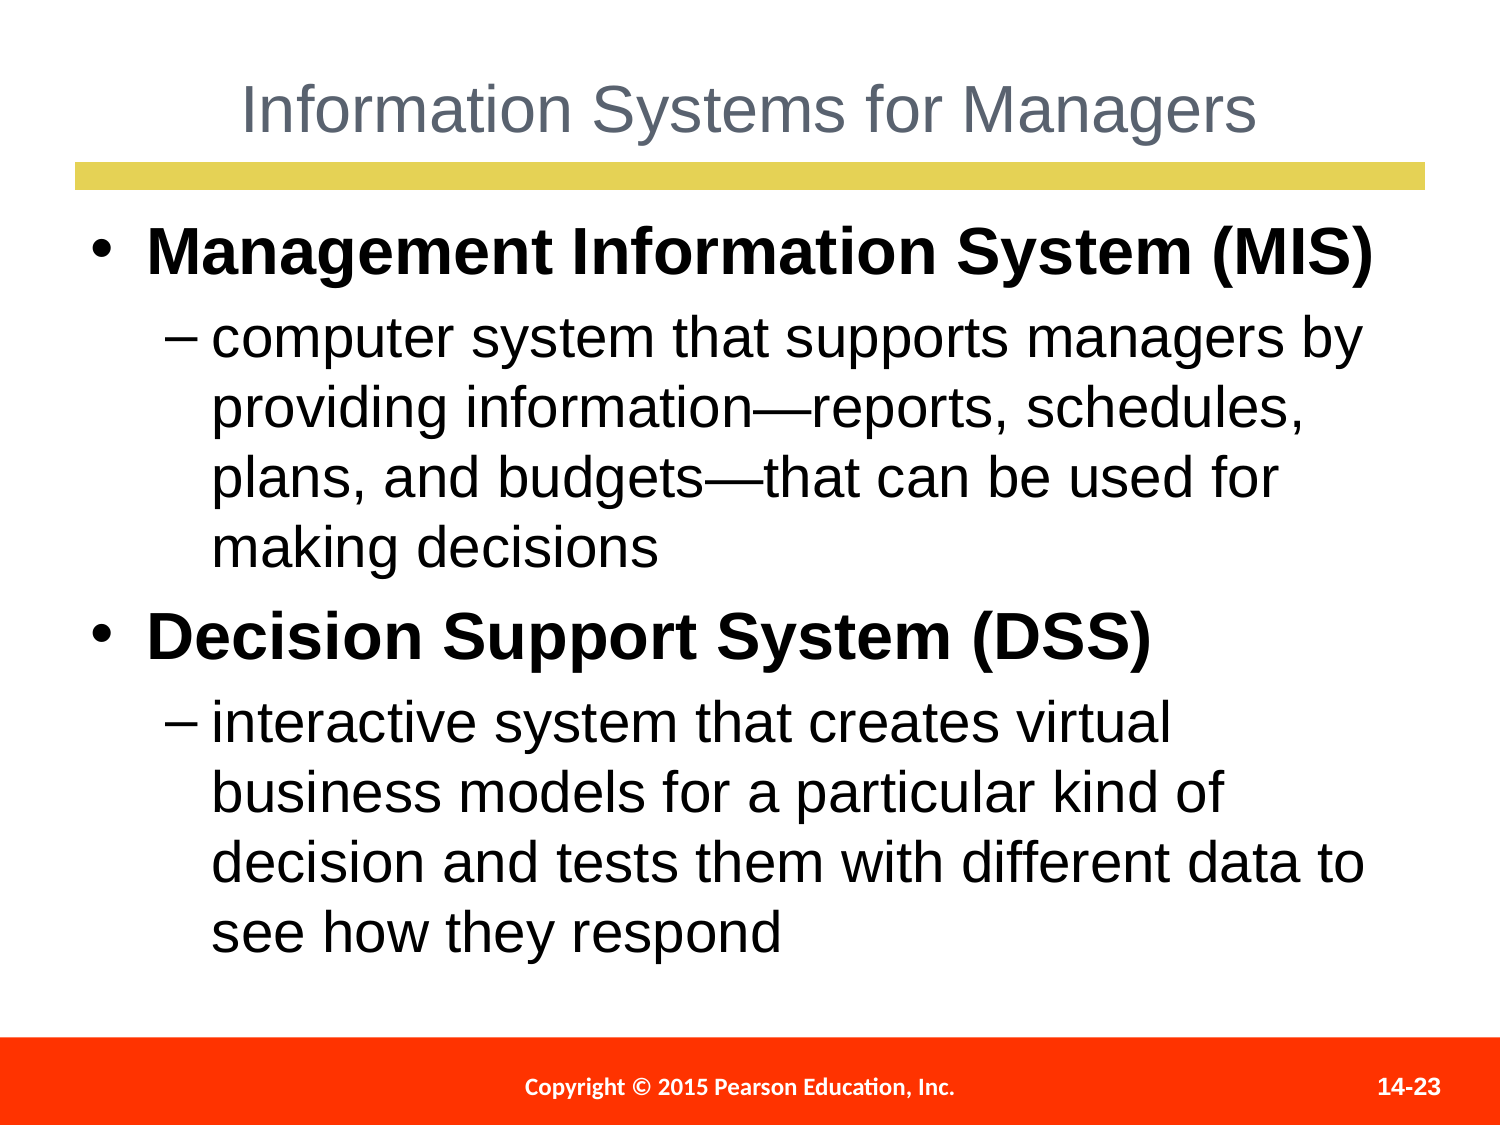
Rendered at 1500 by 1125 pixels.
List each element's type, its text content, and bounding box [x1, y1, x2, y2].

title Information Systems for Managers [74, 12, 1426, 199]
list Management Information System (MIS) computer system that supports managers by providing information—reports, schedules, plans, and budgets—that can be used for making decisions Decision Support System (DSS) interactive system that creates virtual business models for a particular kind of decision and tests them with different data to see how they respond [74, 199, 1426, 1006]
